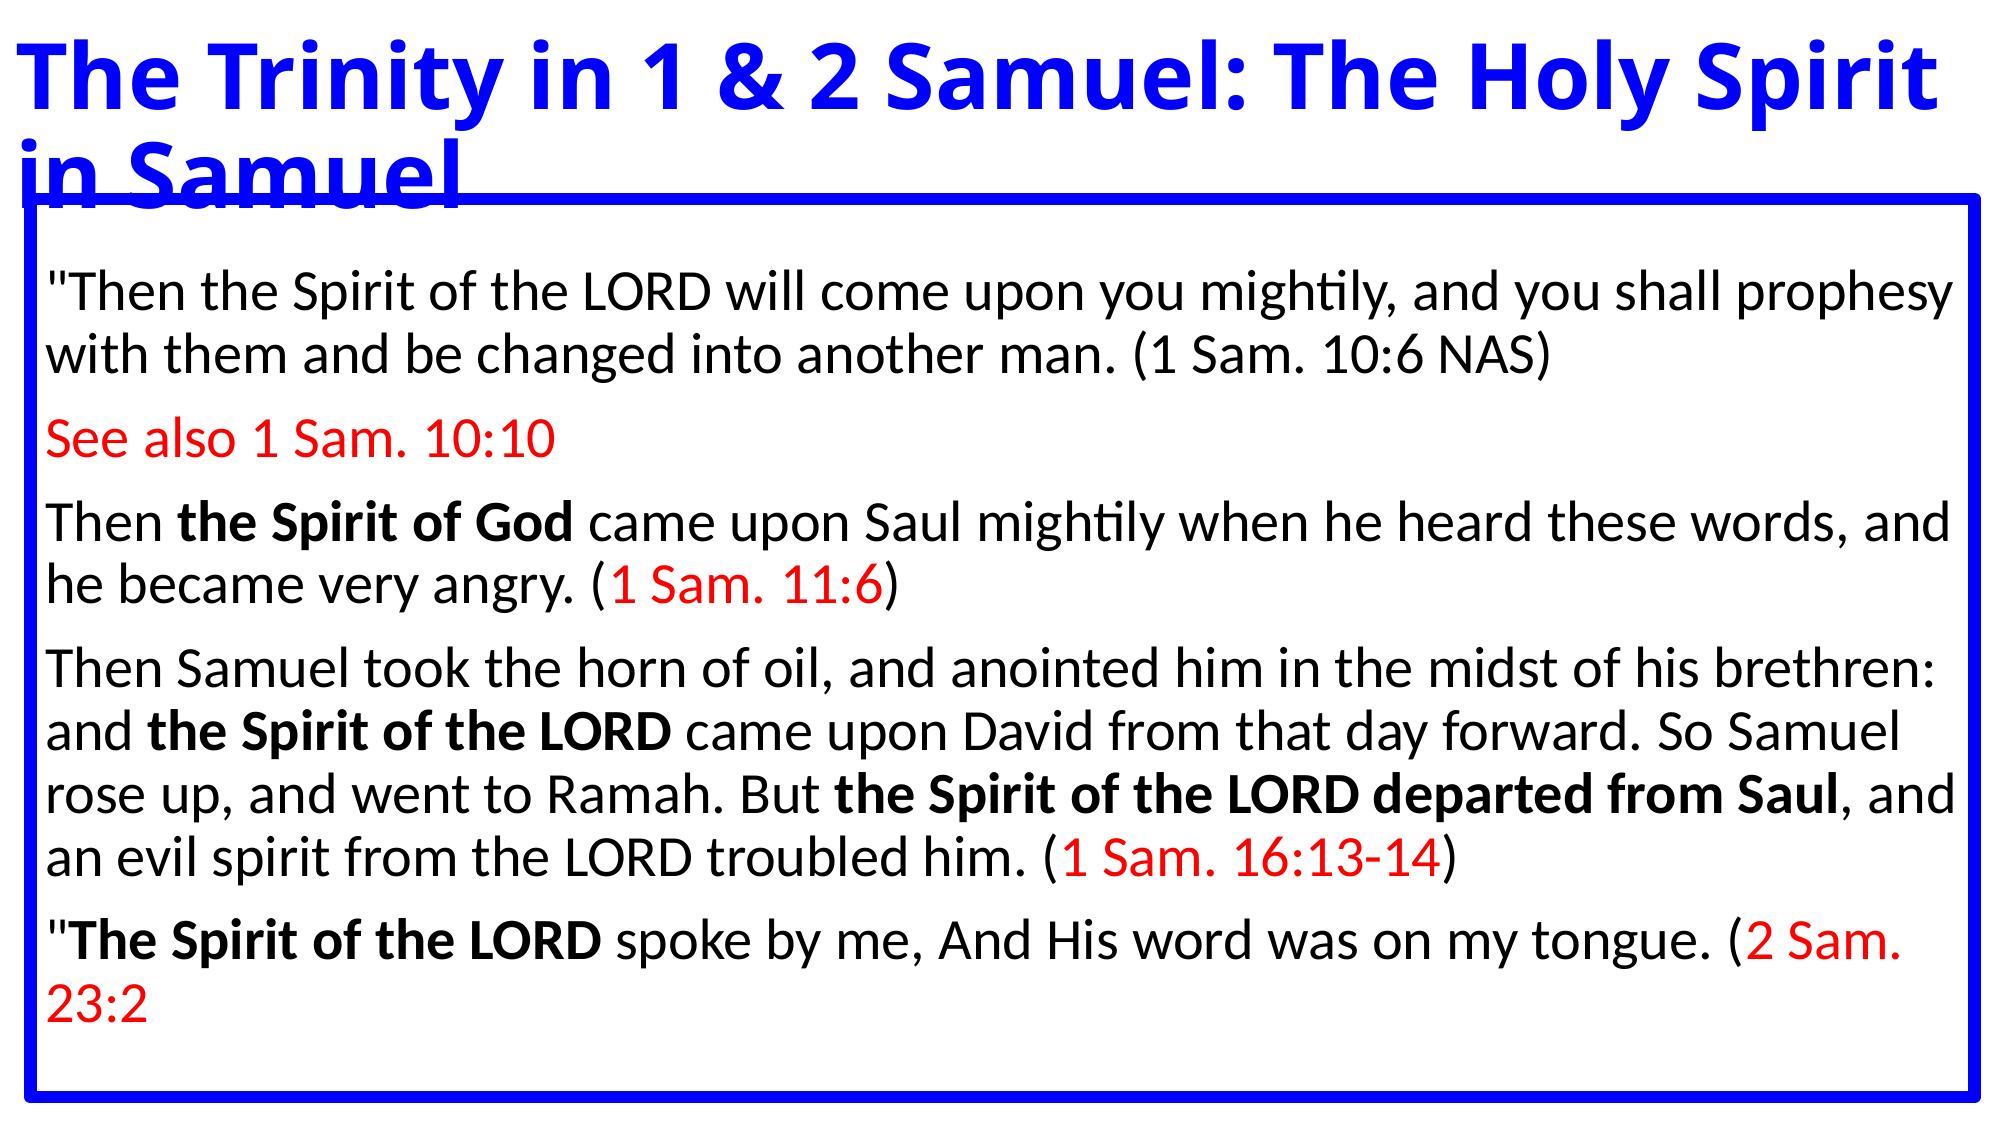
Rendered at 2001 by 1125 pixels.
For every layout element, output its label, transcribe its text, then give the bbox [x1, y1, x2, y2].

list "Then the Spirit of the LORD will come upon you mightily, and you shall prophesy with them and be changed into another man. (1 Sam. 10:6 NAS) See also 1 Sam. 10:10 Then the Spirit of God came upon Saul mightily when he heard these words, and he became very angry. (1 Sam. 11:6) Then Samuel took the horn of oil, and anointed him in the midst of his brethren: and the Spirit of the LORD came upon David from that day forward. So Samuel rose up, and went to Ramah. But the Spirit of the LORD departed from Saul, and an evil spirit from the LORD troubled him. (1 Sam. 16:13-14) "The Spirit of the LORD spoke by me, And His word was on my tongue. (2 Sam. 23:2 [30, 198, 1975, 1098]
title The Trinity in 1 & 2 Samuel: The Holy Spirit in Samuel [0, 59, 2000, 199]
